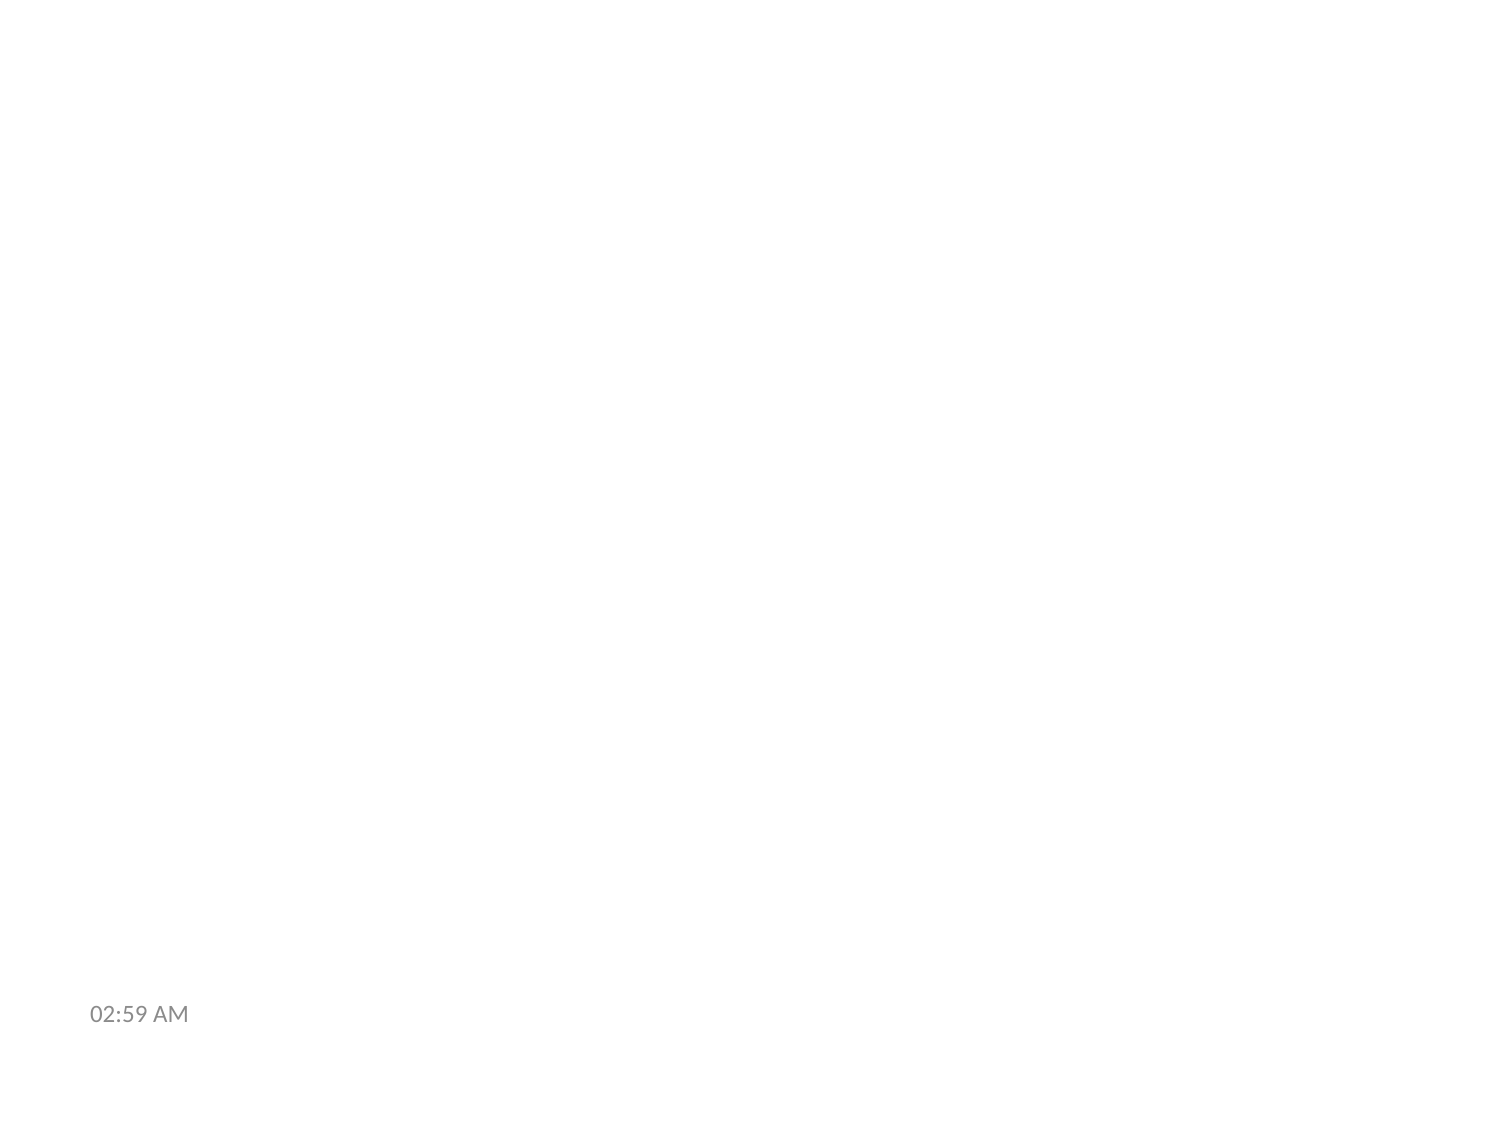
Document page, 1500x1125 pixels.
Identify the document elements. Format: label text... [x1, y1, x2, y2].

text_box 3:35 PM [75, 982, 425, 1043]
